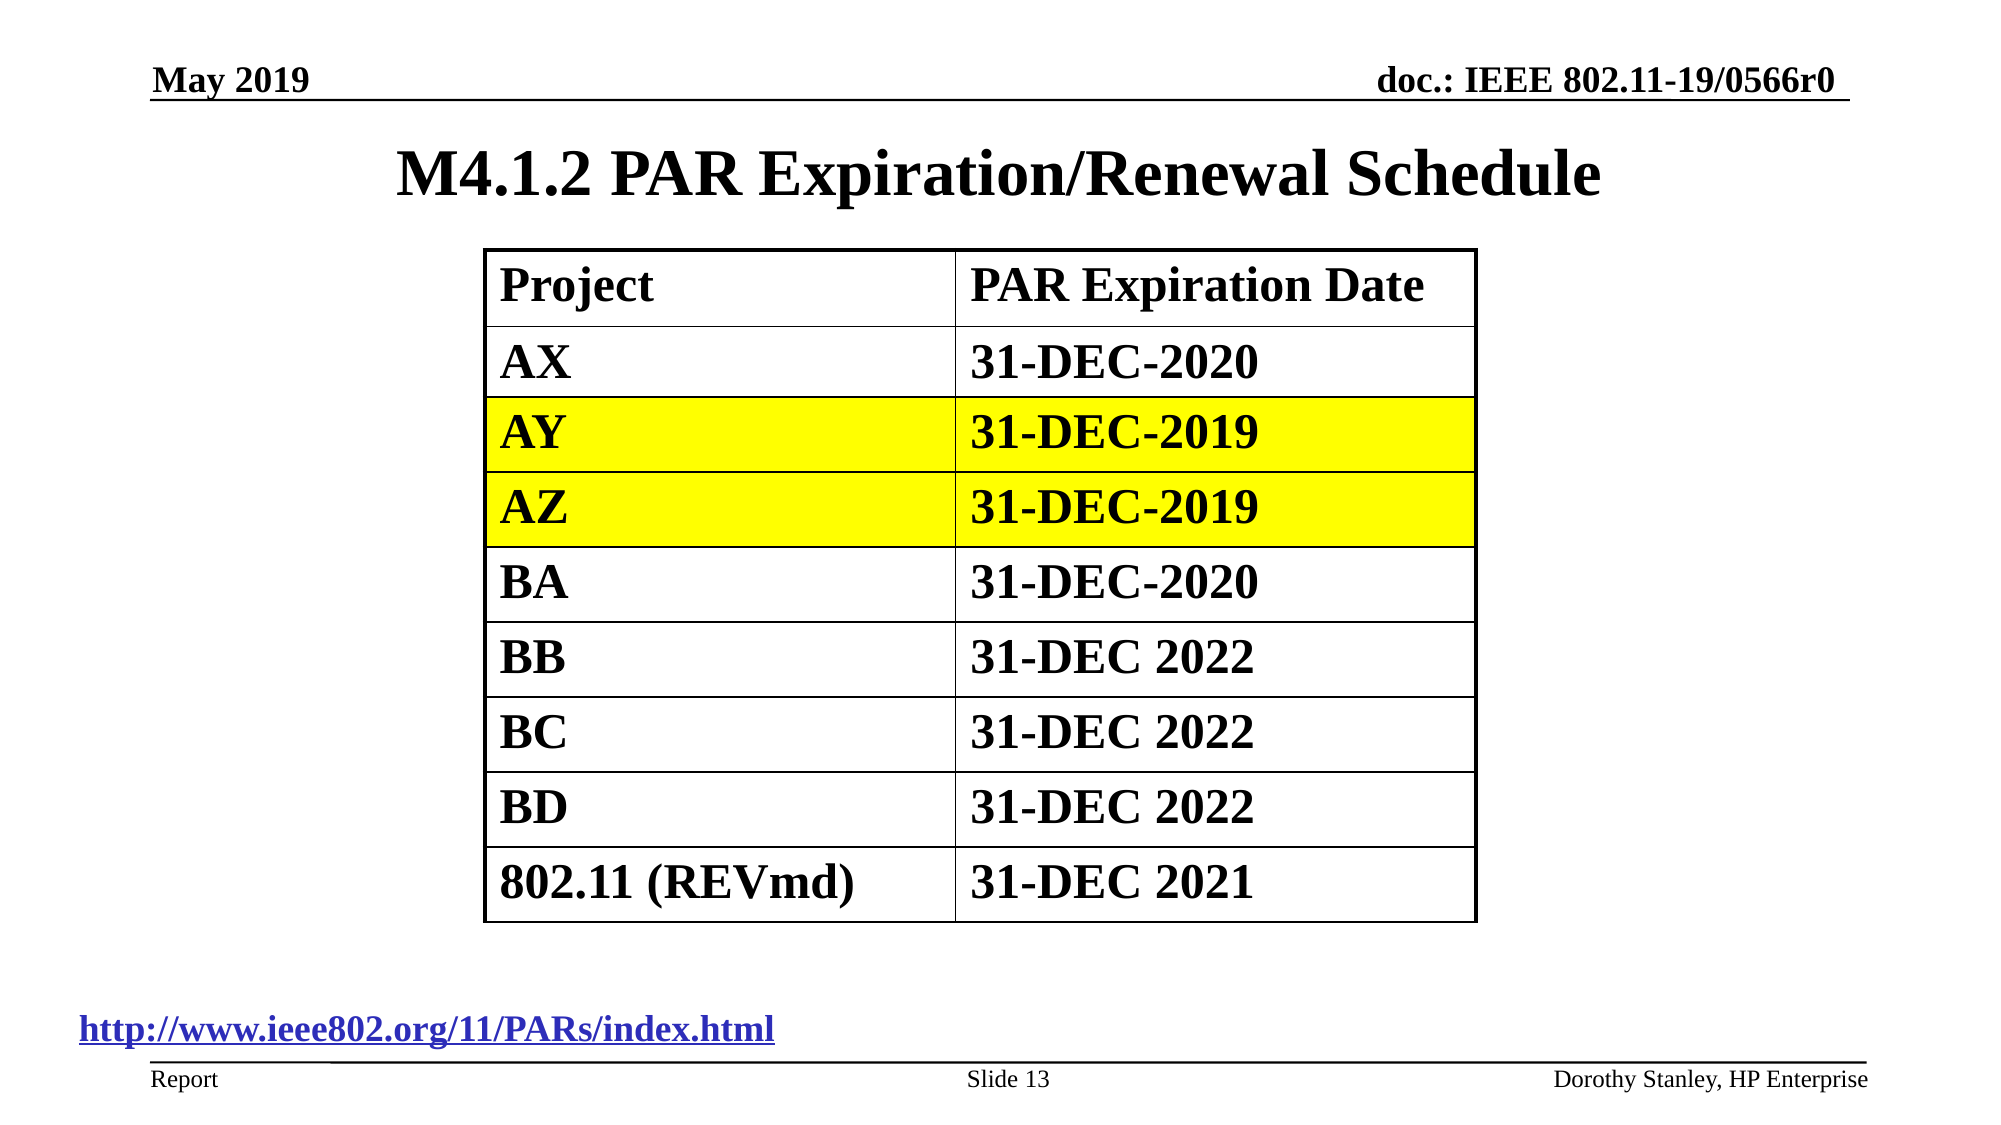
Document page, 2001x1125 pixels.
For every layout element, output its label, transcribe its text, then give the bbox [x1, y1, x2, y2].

table_cell 31-DEC-2020 [956, 548, 1474, 621]
slide_number Slide 13 [964, 1061, 1053, 1093]
table_cell 31-DEC-2019 [956, 473, 1474, 546]
text_box http://www.ieee802.org/11/PARs/index.html [63, 996, 791, 1057]
table_cell 31-DEC 2021 [956, 848, 1474, 921]
table_cell 31-DEC 2022 [956, 773, 1474, 846]
table_header Project [487, 252, 955, 326]
table_cell 31-DEC-2019 [956, 398, 1474, 471]
table_cell BB [487, 623, 955, 696]
table_cell AX [487, 327, 955, 396]
title M4.1.2 PAR Expiration/Renewal Schedule [362, 112, 1638, 225]
table_cell 31-DEC-2020 [956, 327, 1474, 396]
table_cell BD [487, 773, 955, 846]
table_header PAR Expiration Date [956, 252, 1474, 326]
table_cell BC [487, 698, 955, 771]
table_cell AZ [487, 473, 955, 546]
footer Dorothy Stanley, HP Enterprise [1512, 1061, 1869, 1093]
table_cell 31-DEC 2022 [956, 698, 1474, 771]
table_cell 802.11 (REVmd) [487, 848, 955, 921]
table_cell AY [487, 398, 955, 471]
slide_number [152, 54, 406, 101]
table_cell BA [487, 548, 955, 621]
table_cell 31-DEC 2022 [956, 623, 1474, 696]
